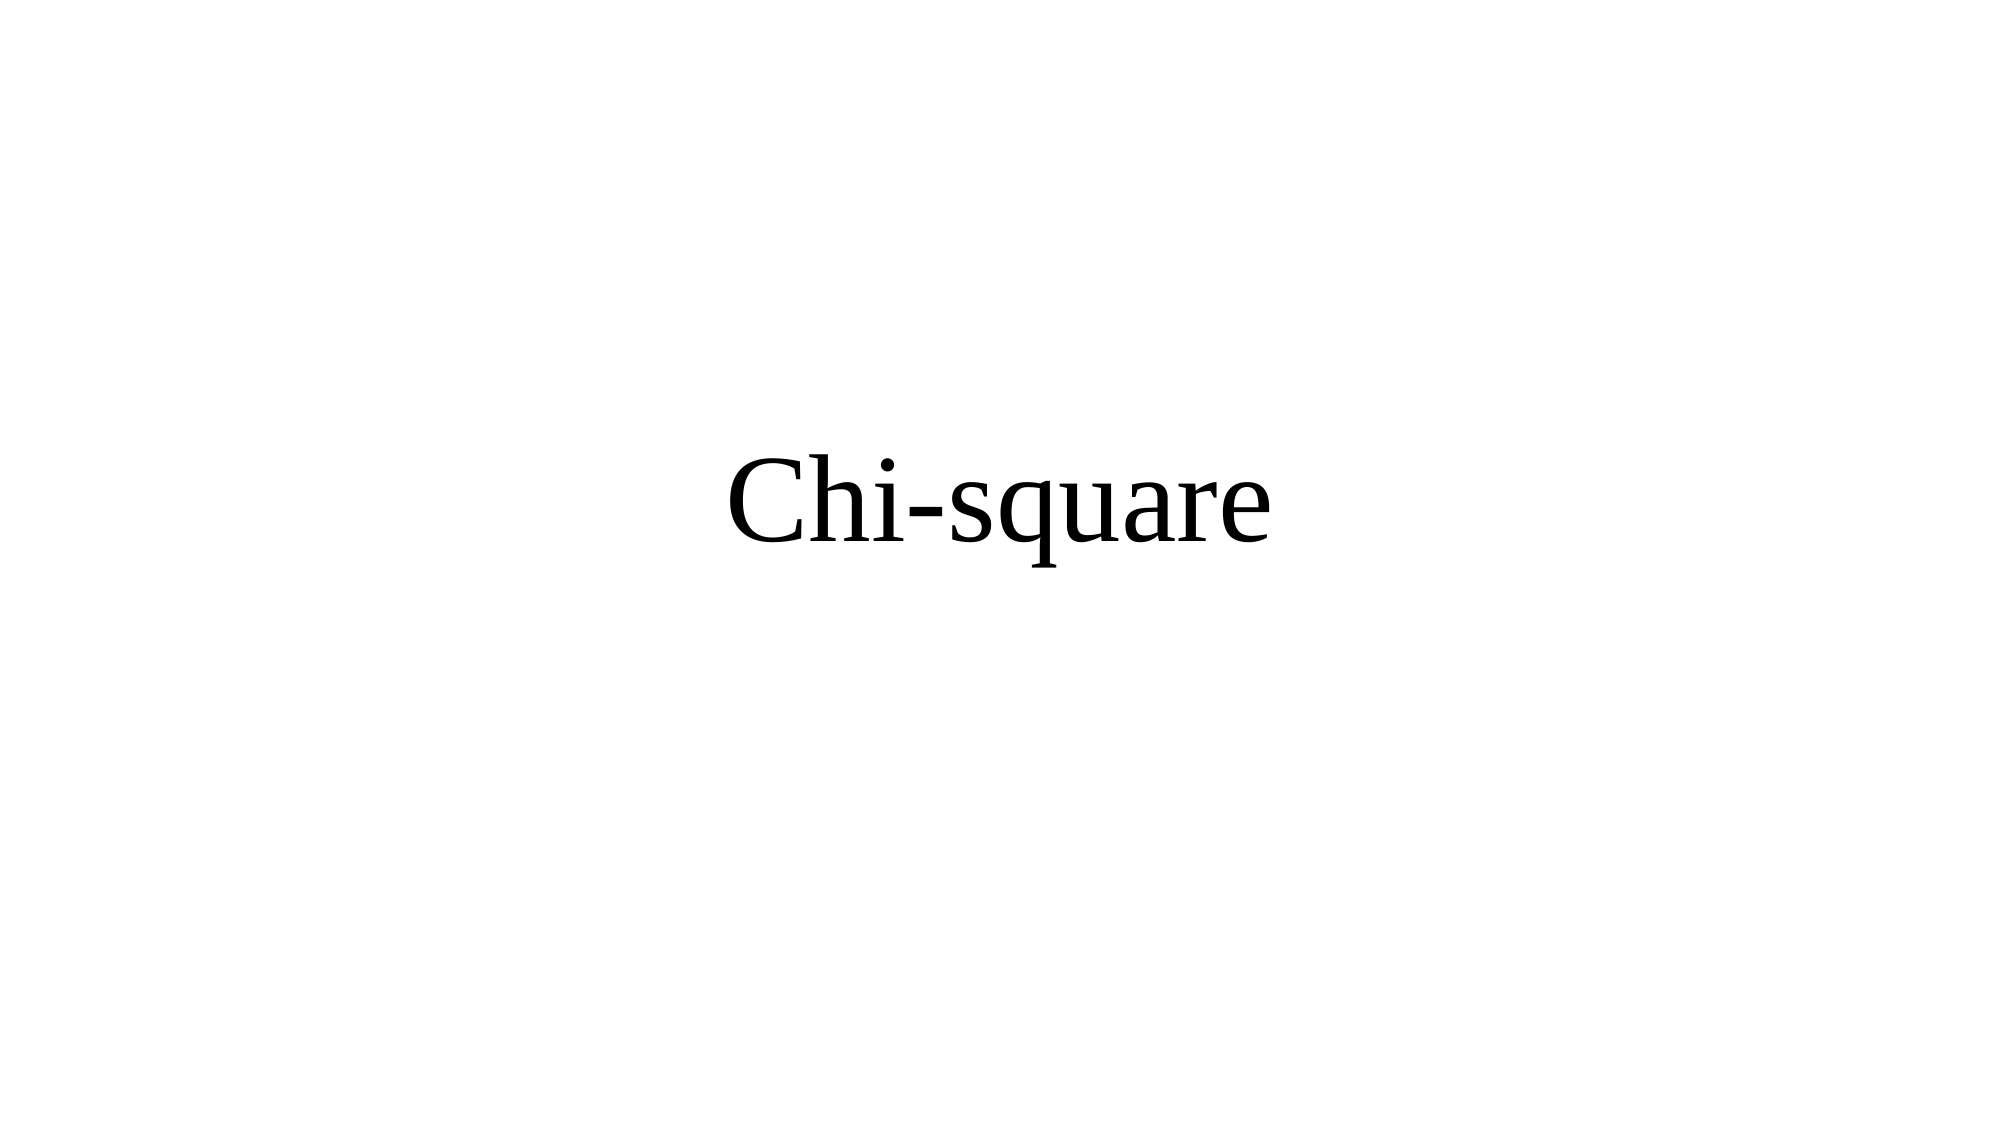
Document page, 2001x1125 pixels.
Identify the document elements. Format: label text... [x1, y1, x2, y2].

title Chi-square [249, 184, 1750, 576]
